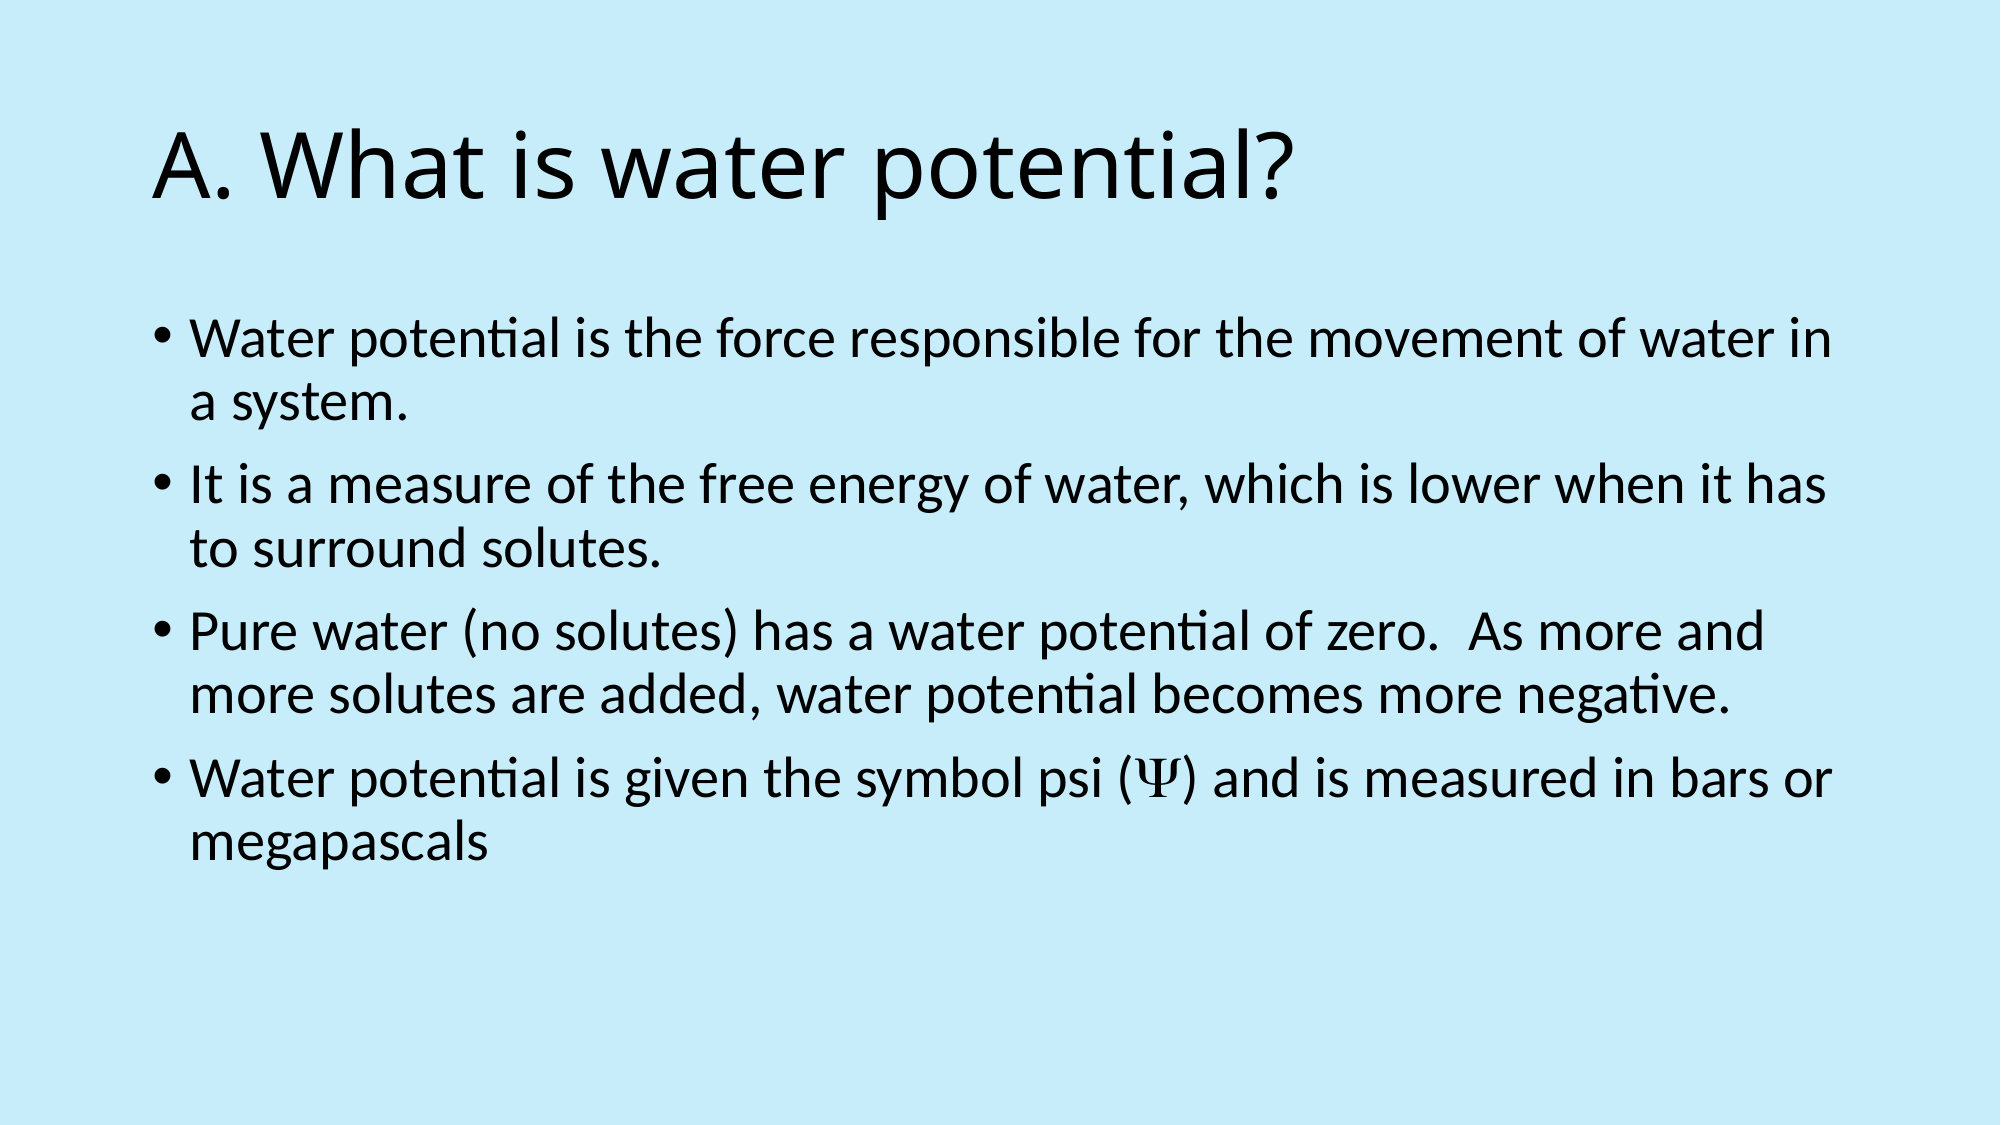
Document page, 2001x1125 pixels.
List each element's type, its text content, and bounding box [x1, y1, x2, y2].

list Water potential is the force responsible for the movement of water in a system. It is a measure of the free energy of water, which is lower when it has to surround solutes. Pure water (no solutes) has a water potential of zero. As more and more solutes are added, water potential becomes more negative. Water potential is given the symbol psi () and is measured in bars or megapascals [137, 299, 1863, 1014]
title A. What is water potential? [137, 59, 1863, 278]
